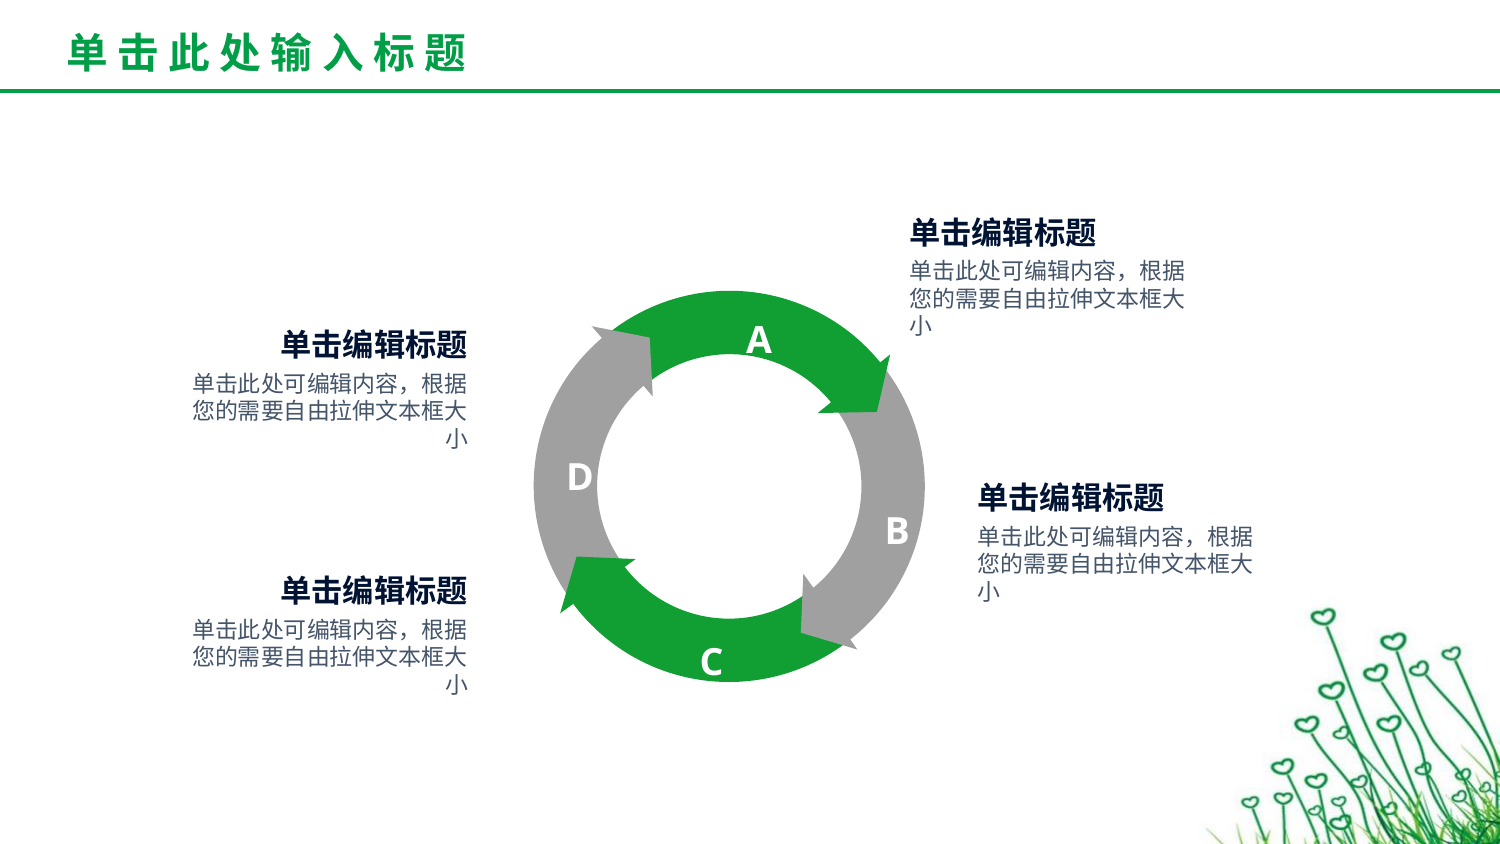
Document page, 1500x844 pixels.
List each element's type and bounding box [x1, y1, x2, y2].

text_box [180, 570, 469, 699]
picture [383, 307, 1500, 844]
text_box [977, 477, 1266, 606]
text_box [180, 324, 469, 453]
text_box [533, 290, 926, 692]
text_box [908, 212, 1197, 341]
